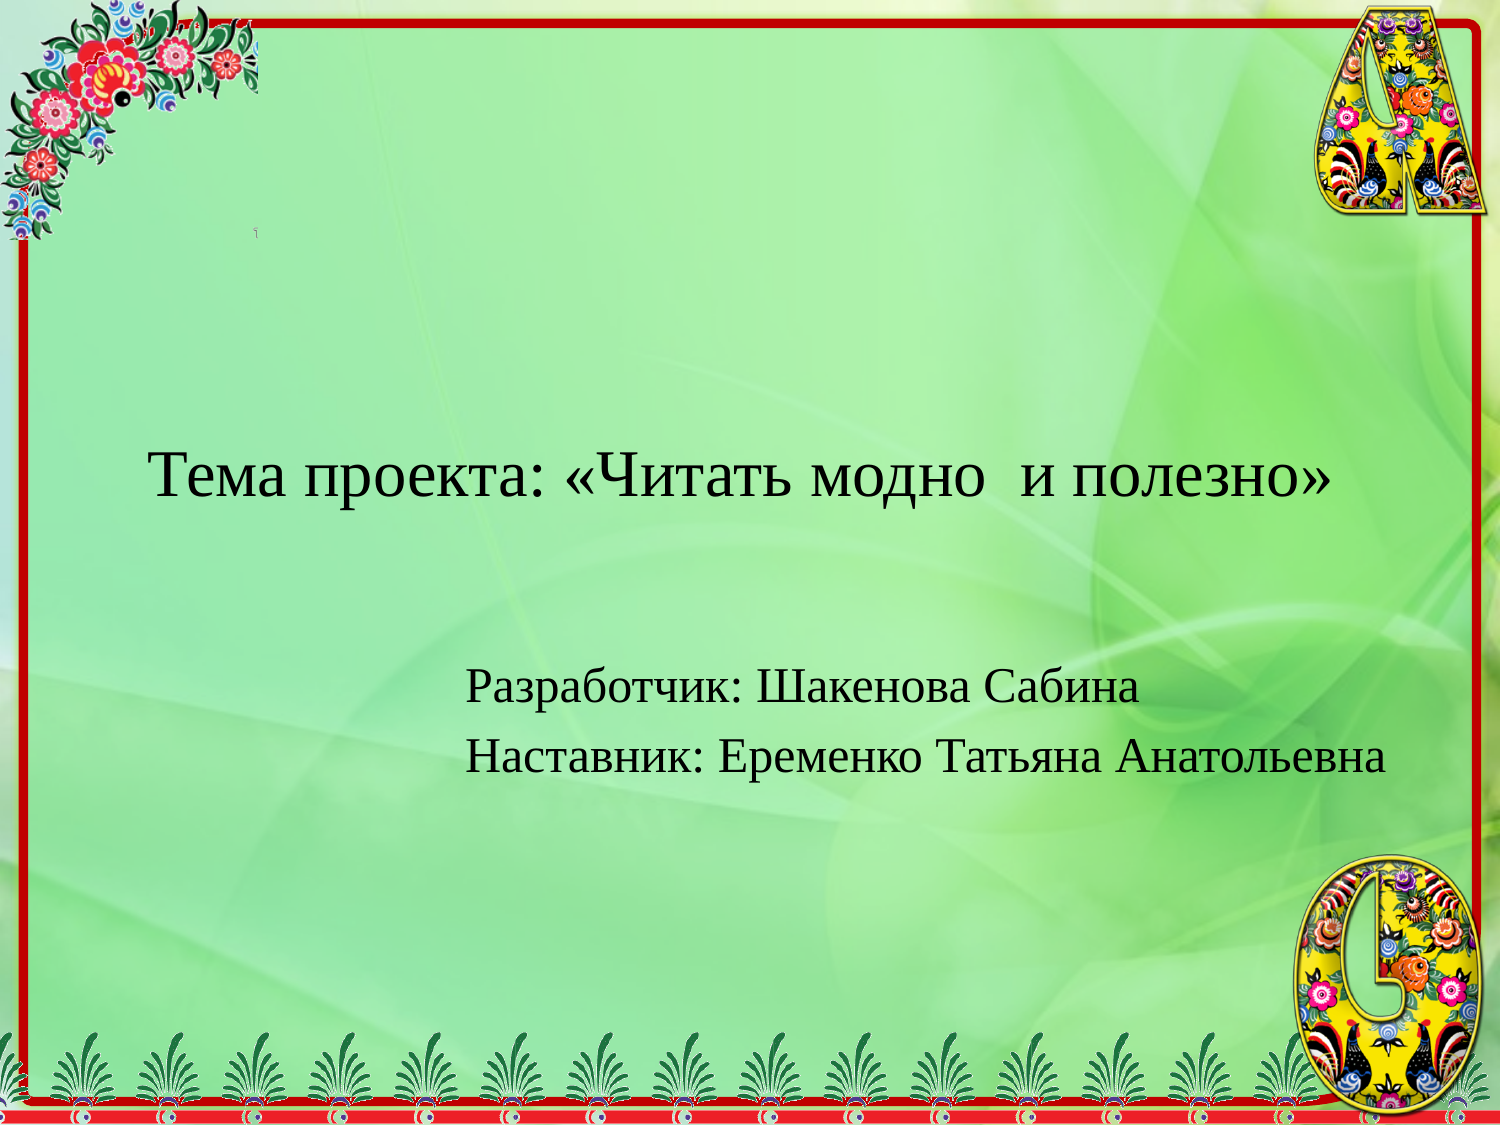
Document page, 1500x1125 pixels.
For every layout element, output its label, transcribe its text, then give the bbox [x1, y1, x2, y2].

picture [0, 0, 1500, 1125]
title Тема проекта: «Читать модно и полезно» [112, 349, 1388, 591]
subtitle Разработчик: Шакенова Сабина Наставник: Еременко Татьяна Анатольевна [450, 645, 1412, 933]
